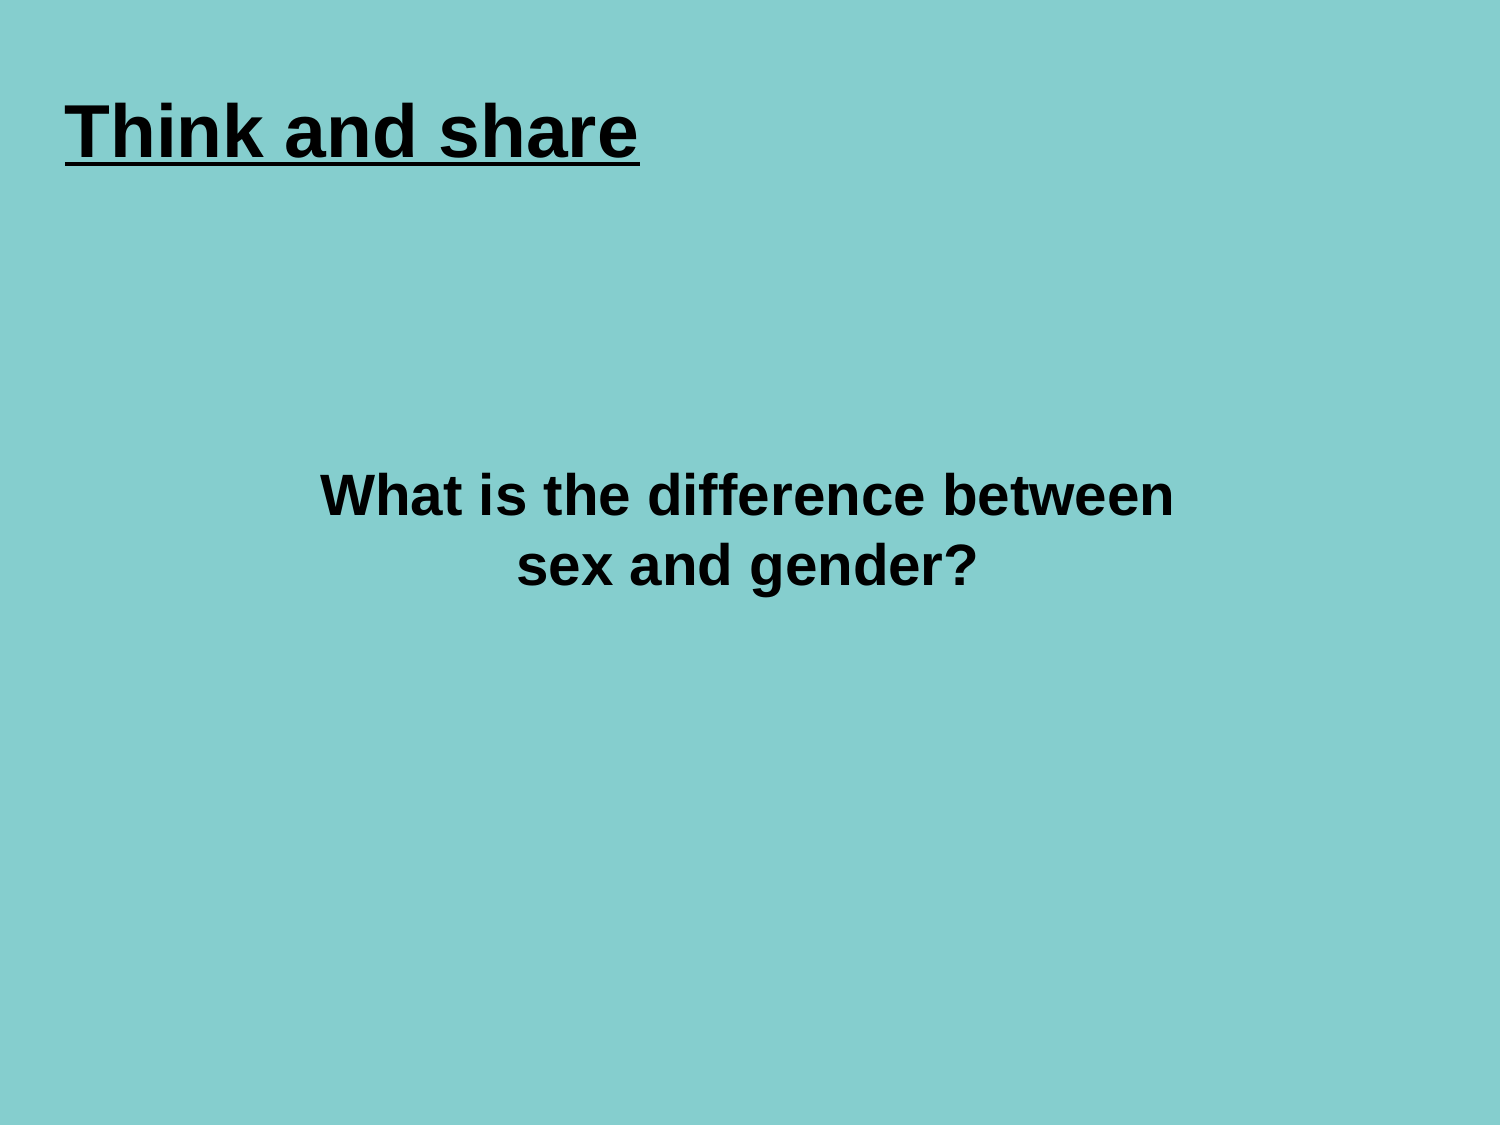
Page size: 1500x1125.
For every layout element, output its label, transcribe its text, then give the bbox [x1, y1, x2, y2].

title What is the difference between sex and gender? [75, 450, 1438, 650]
text_box Think and share [49, 75, 1413, 275]
